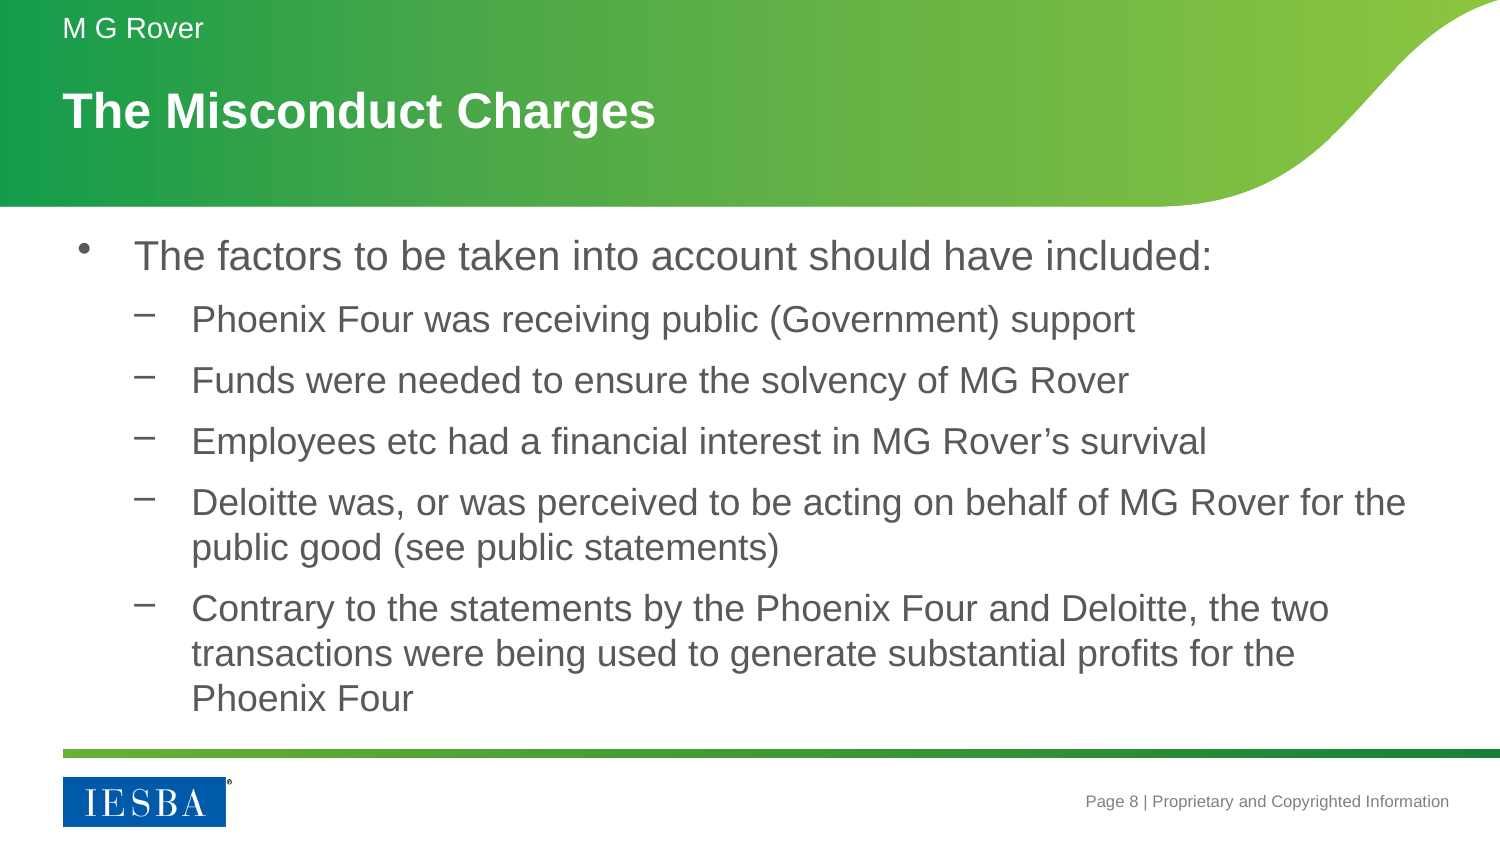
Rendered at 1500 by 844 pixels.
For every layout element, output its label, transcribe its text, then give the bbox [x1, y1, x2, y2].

title The Misconduct Charges [62, 75, 1300, 142]
subtitle M G Rover [62, 9, 500, 38]
picture [0, 0, 1500, 207]
list The factors to be taken into account should have included: Phoenix Four was receiving public (Government) support Funds were needed to ensure the solvency of MG Rover Employees etc had a financial interest in MG Rover’s survival Deloitte was, or was perceived to be acting on behalf of MG Rover for the public good (see public statements) Contrary to the statements by the Phoenix Four and Deloitte, the two transactions were being used to generate substantial profits for the Phoenix Four [62, 220, 1450, 724]
picture [63, 777, 232, 827]
